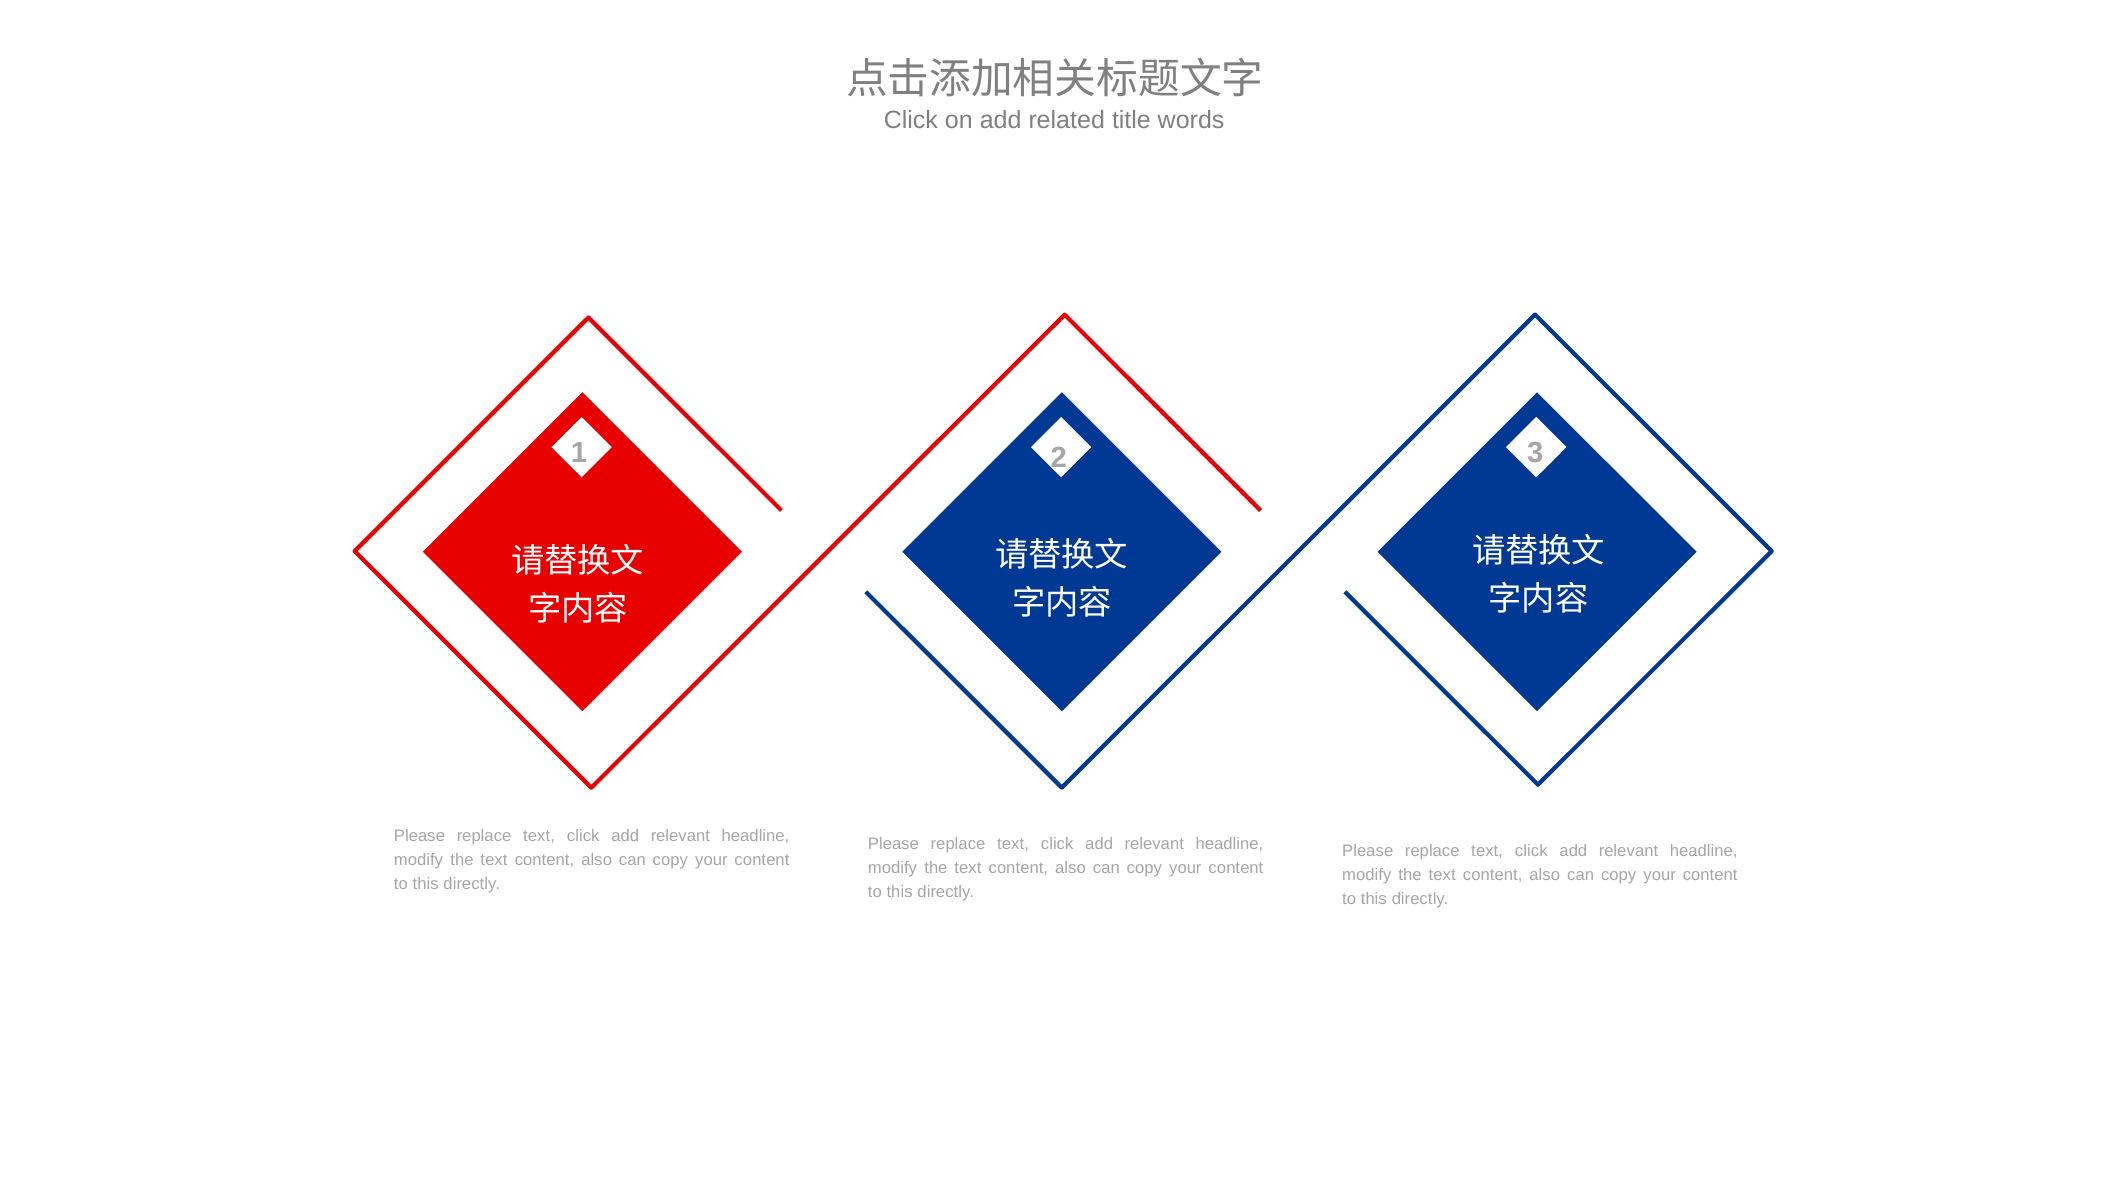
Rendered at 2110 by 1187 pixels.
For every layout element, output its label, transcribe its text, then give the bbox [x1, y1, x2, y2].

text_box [354, 314, 1772, 788]
text_box Please replace text, click add relevant headline, modify the text content, also can copy your content to this directly. [867, 828, 1265, 901]
text_box Please replace text, click add relevant headline, modify the text content, also can copy your content to this directly. [393, 821, 790, 893]
text_box Click on add related title words [864, 95, 1246, 158]
text_box 点击添加相关标题文字 [803, 44, 1307, 107]
text_box Please replace text, click add relevant headline, modify the text content, also can copy your content to this directly. [1342, 835, 1739, 908]
